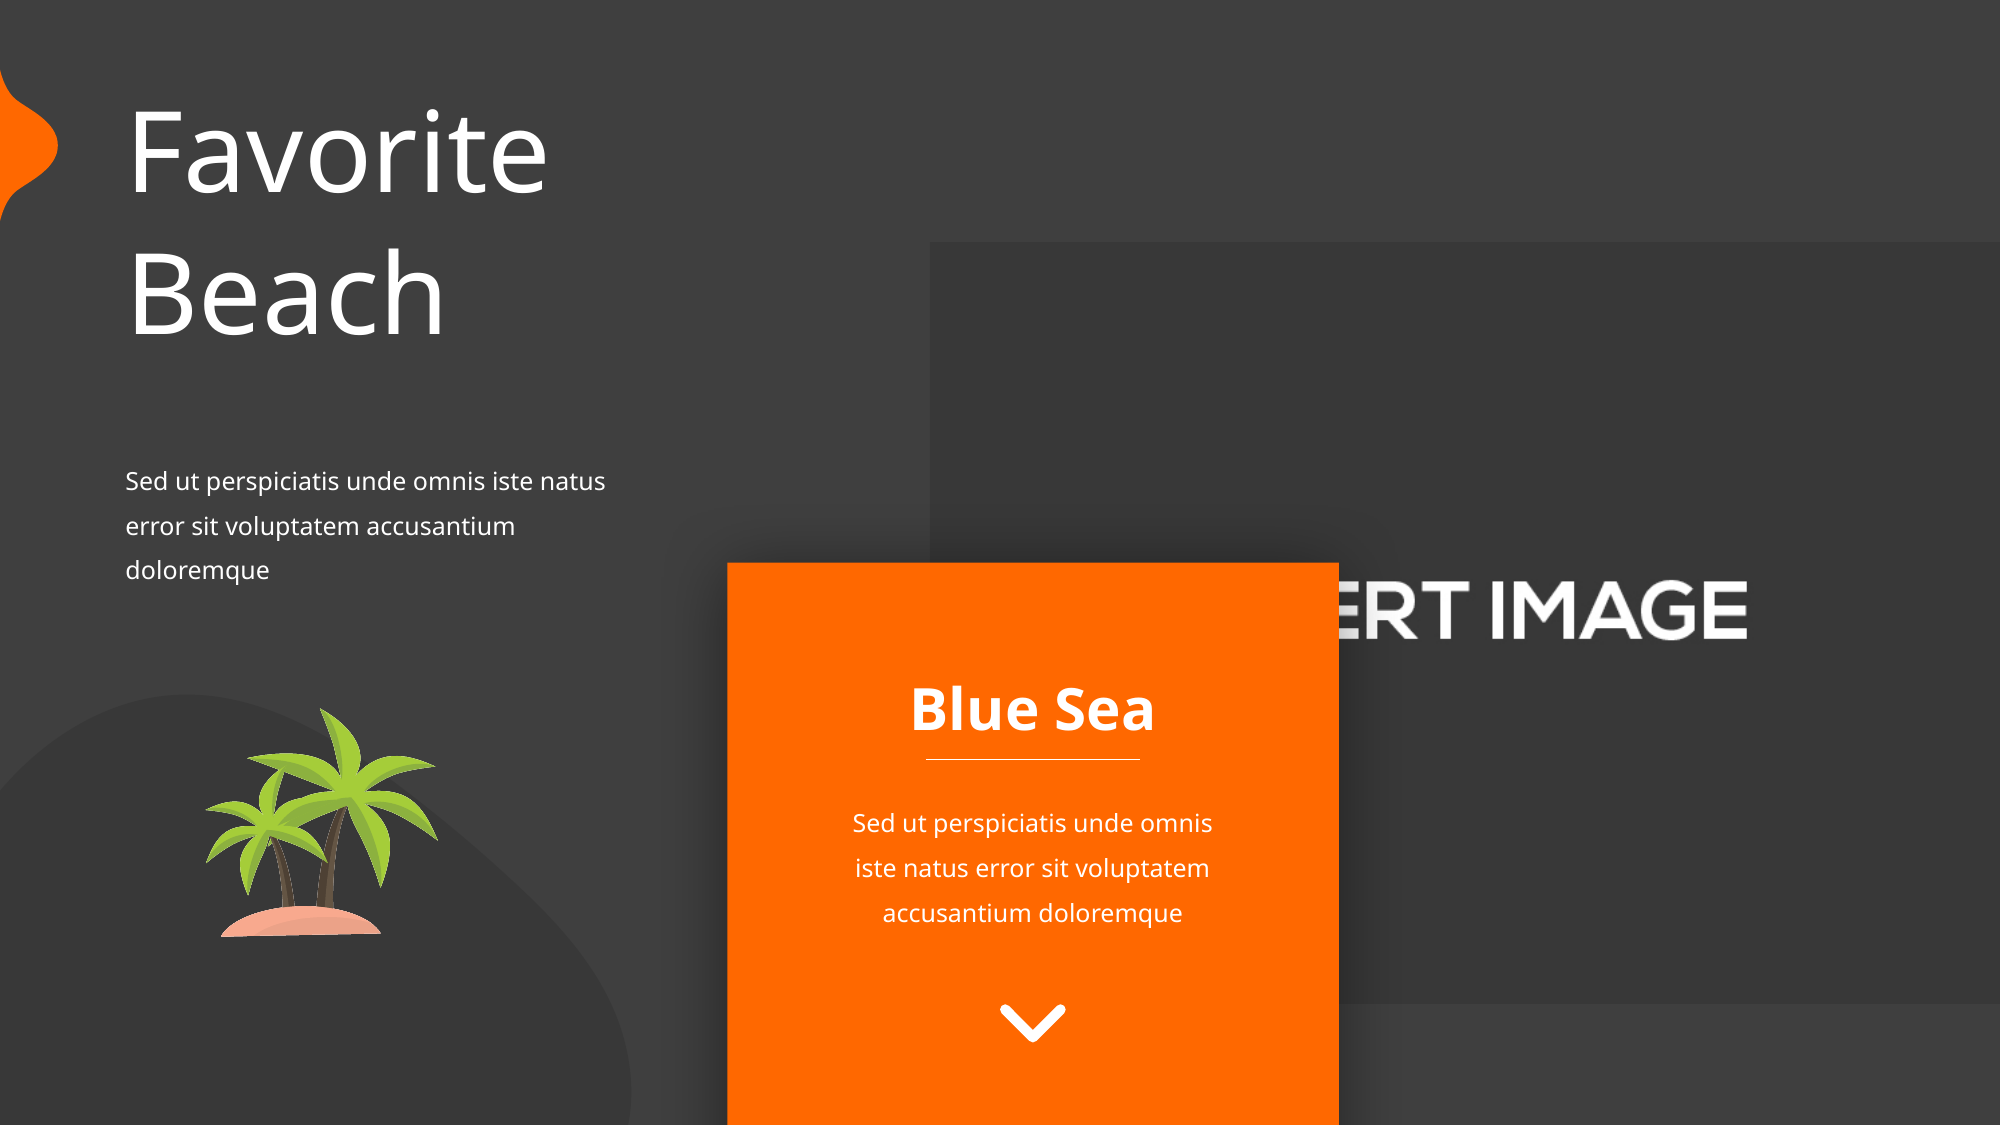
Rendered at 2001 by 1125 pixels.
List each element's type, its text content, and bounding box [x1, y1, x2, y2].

text_box [726, 561, 1340, 1125]
text_box Sed ut perspiciatis unde omnis iste natus error sit voluptatem accusantium doloremque [835, 784, 929, 935]
text_box Sed ut perspiciatis unde omnis iste natus error sit voluptatem accusantium doloremque [110, 442, 632, 593]
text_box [205, 708, 439, 937]
list Favorite Beach [110, 87, 843, 424]
text_box Blue Sea [871, 630, 929, 750]
picture [929, 242, 2000, 1004]
text_box [1000, 1004, 1066, 1043]
